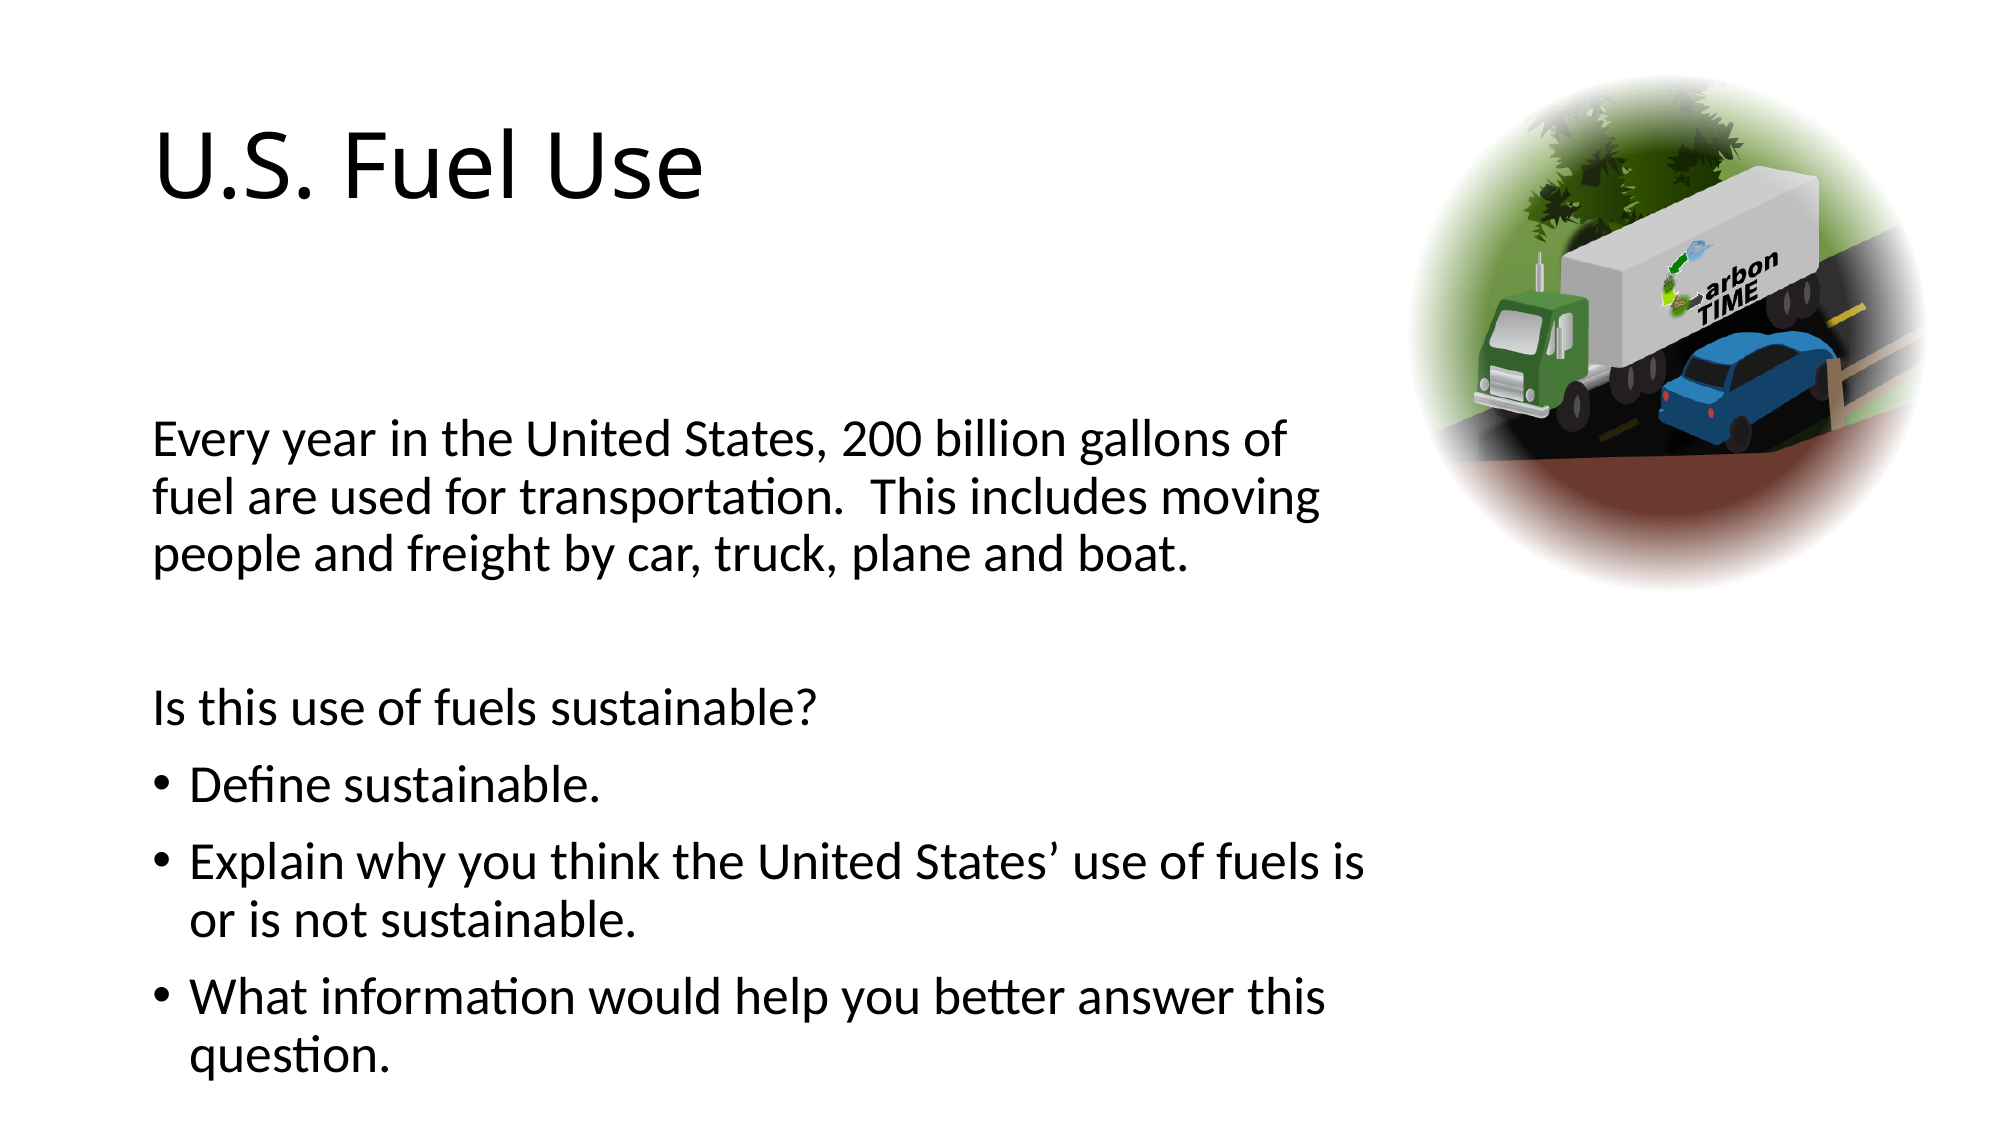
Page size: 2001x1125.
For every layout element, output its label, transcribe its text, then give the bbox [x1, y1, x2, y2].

title U.S. Fuel Use [137, 59, 1863, 278]
picture [1407, 73, 1927, 592]
list Every year in the United States, 200 billion gallons of fuel are used for transportation. This includes moving people and freight by car, truck, plane and boat. Is this use of fuels sustainable? Define sustainable. Explain why you think the United States’ use of fuels is or is not sustainable. What information would help you better answer this question. [137, 319, 1390, 1098]
